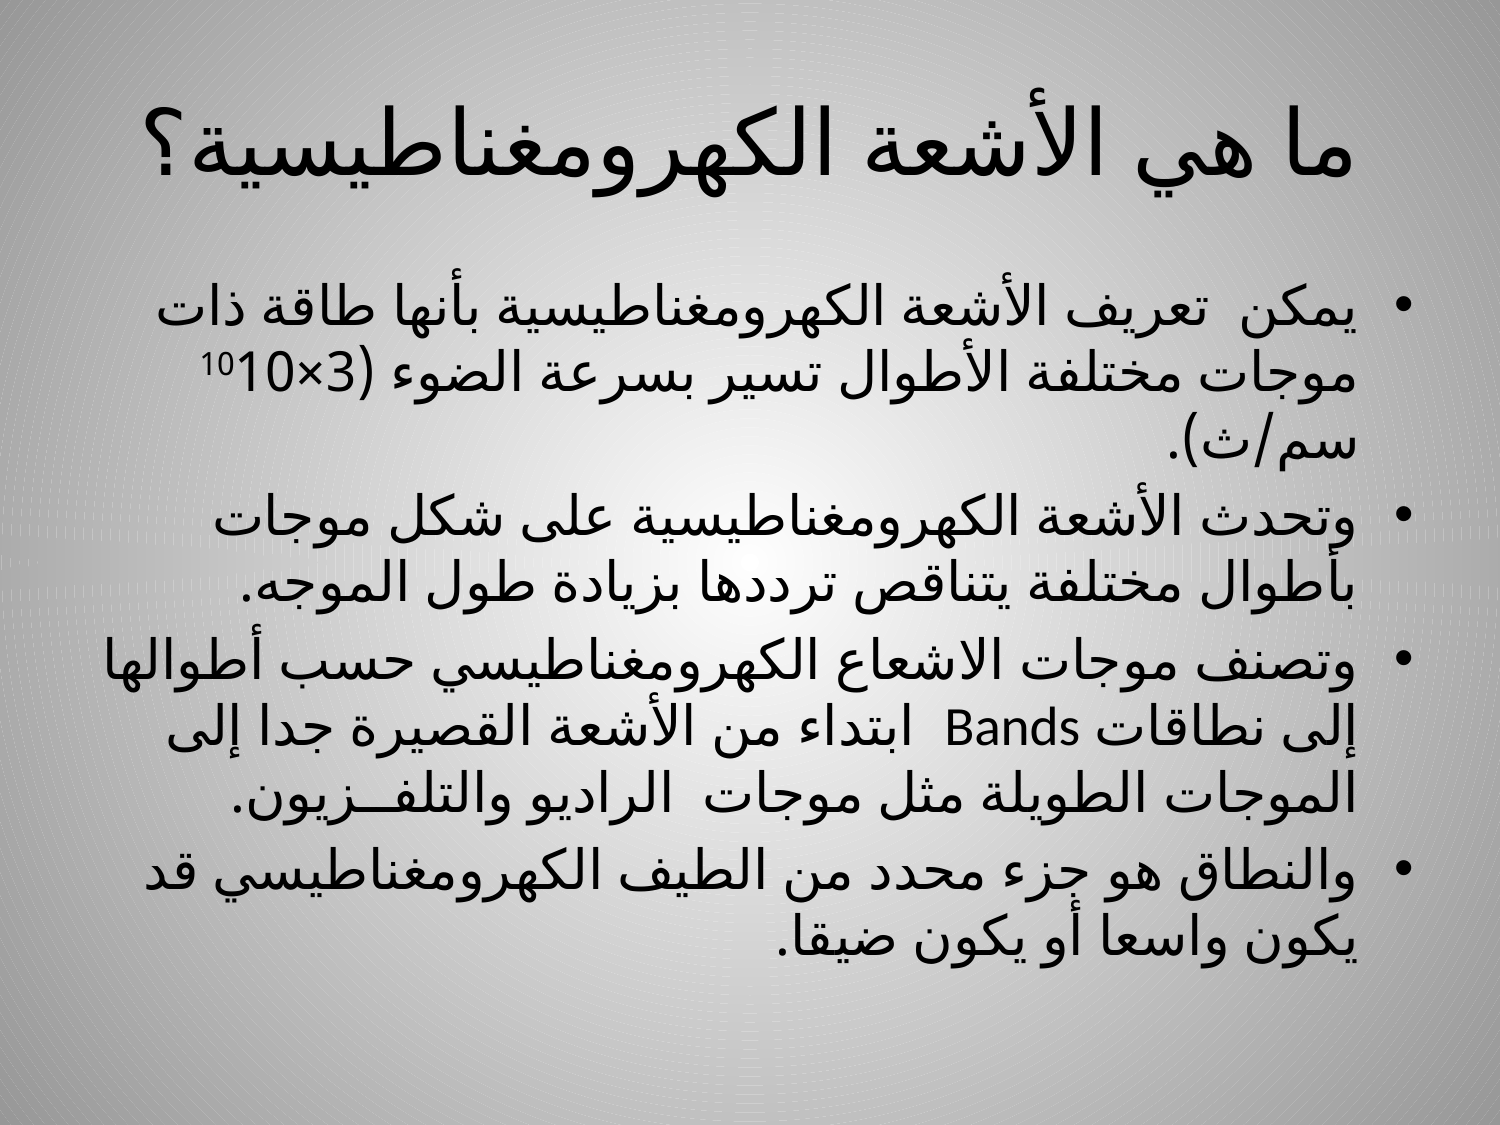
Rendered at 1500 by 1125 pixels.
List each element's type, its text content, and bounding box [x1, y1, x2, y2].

list يمكن تعريف الأشعة الكهرومغناطيسية بأنها طاقة ذات موجات مختلفة الأطوال تسير بسرعة الضوء (3×1010 سم/ث). وتحدث الأشعة الكهرومغناطيسية على شكل موجات بأطوال مختلفة يتناقص ترددها بزيادة طول الموجه. وتصنف موجات الاشعاع الكهرومغناطيسي حسب أطوالها إلى نطاقات Bands ابتداء من الأشعة القصيرة جدا إلى الموجات الطويلة مثل موجات الراديو والتلفــزيون. والنطاق هو جزء محدد من الطيف الكهرومغناطيسي قد يكون واسعا أو يكون ضيقا. [75, 262, 1425, 1005]
title ما هي الأشعة الكهرومغناطيسية؟ [75, 45, 1425, 233]
